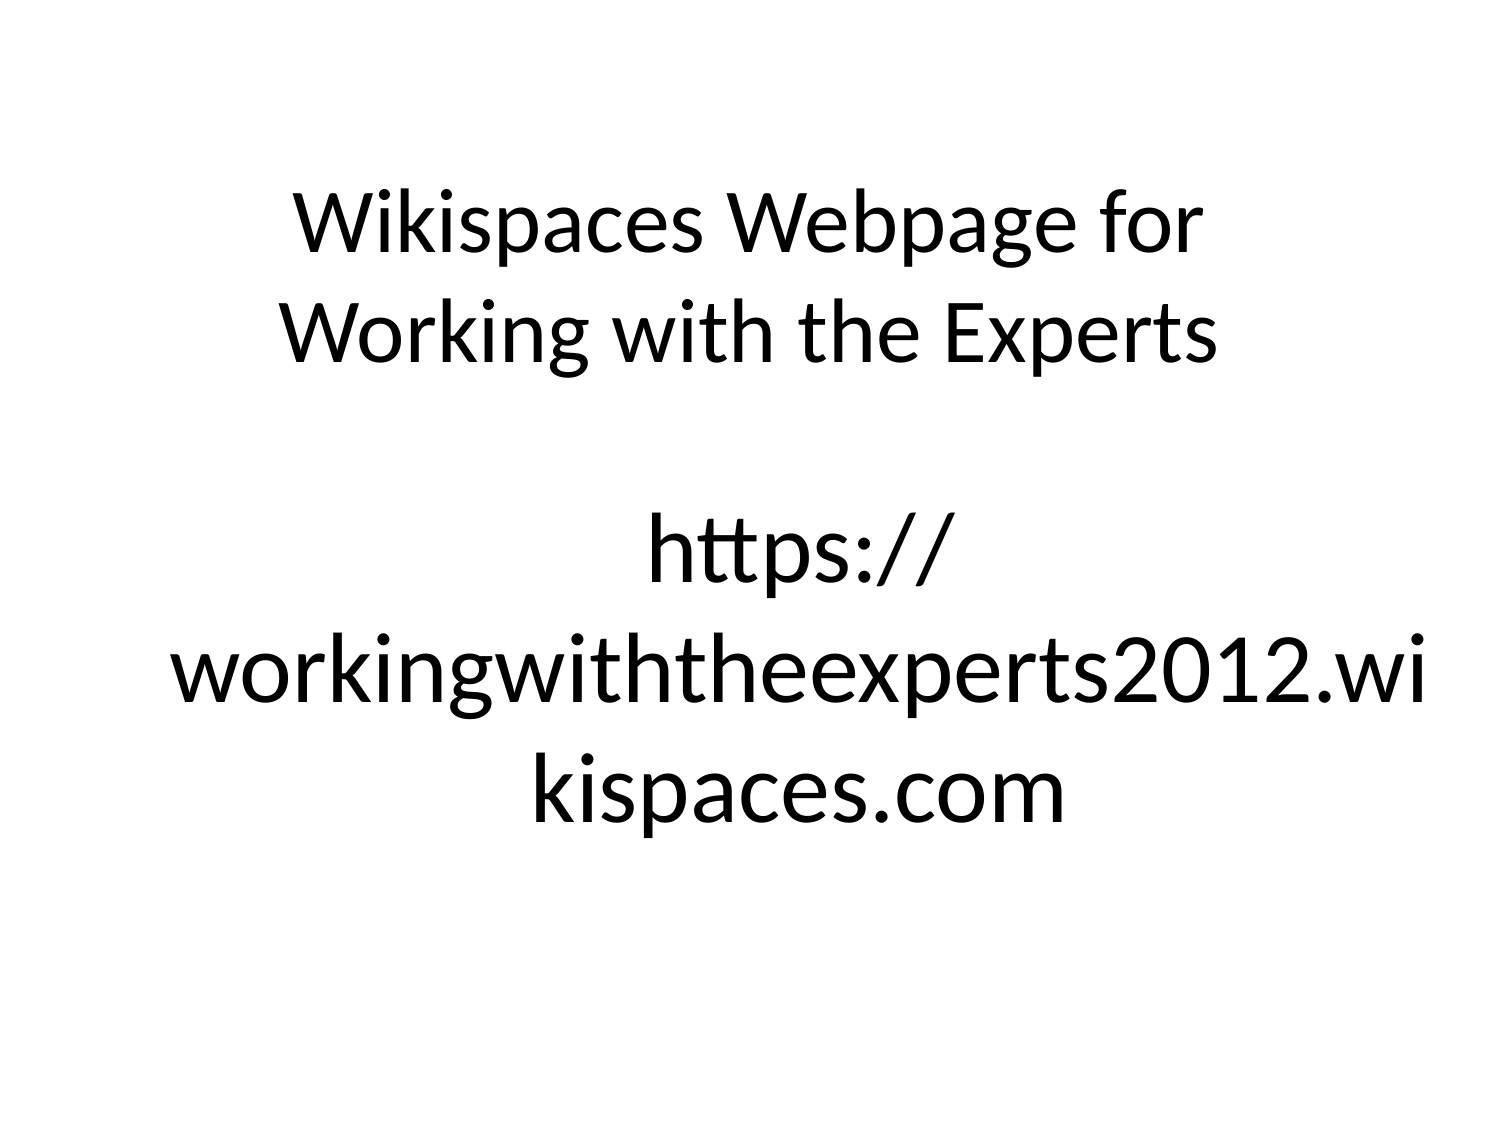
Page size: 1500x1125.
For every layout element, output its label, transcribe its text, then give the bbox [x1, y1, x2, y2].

title Wikispaces Webpage for Working with the Experts [112, 149, 1388, 392]
subtitle https://workingwiththeexperts2012.wikispaces.com [150, 474, 1450, 913]
